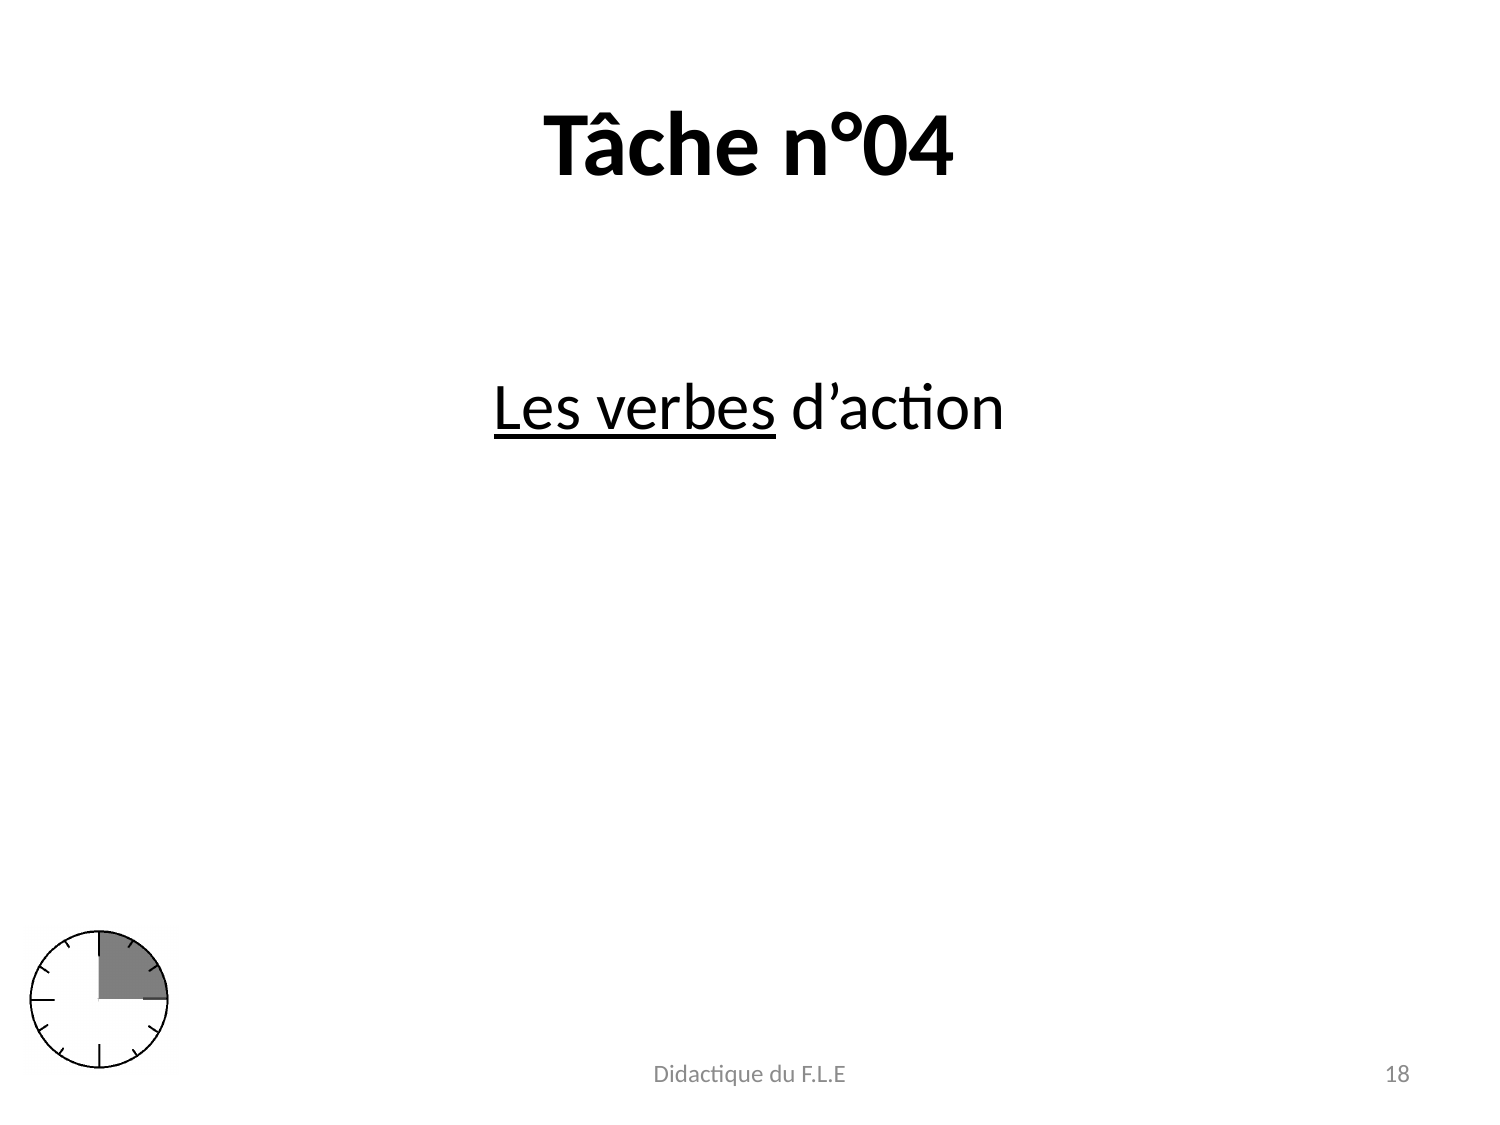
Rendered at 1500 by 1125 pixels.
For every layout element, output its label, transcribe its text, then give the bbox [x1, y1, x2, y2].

slide_number 18 [1074, 1042, 1425, 1103]
picture [23, 925, 179, 1075]
footer Didactique du F.L.E [512, 1042, 988, 1103]
title Tâche n°04 [75, 45, 1425, 233]
list Les verbes d’action [75, 262, 1425, 1005]
